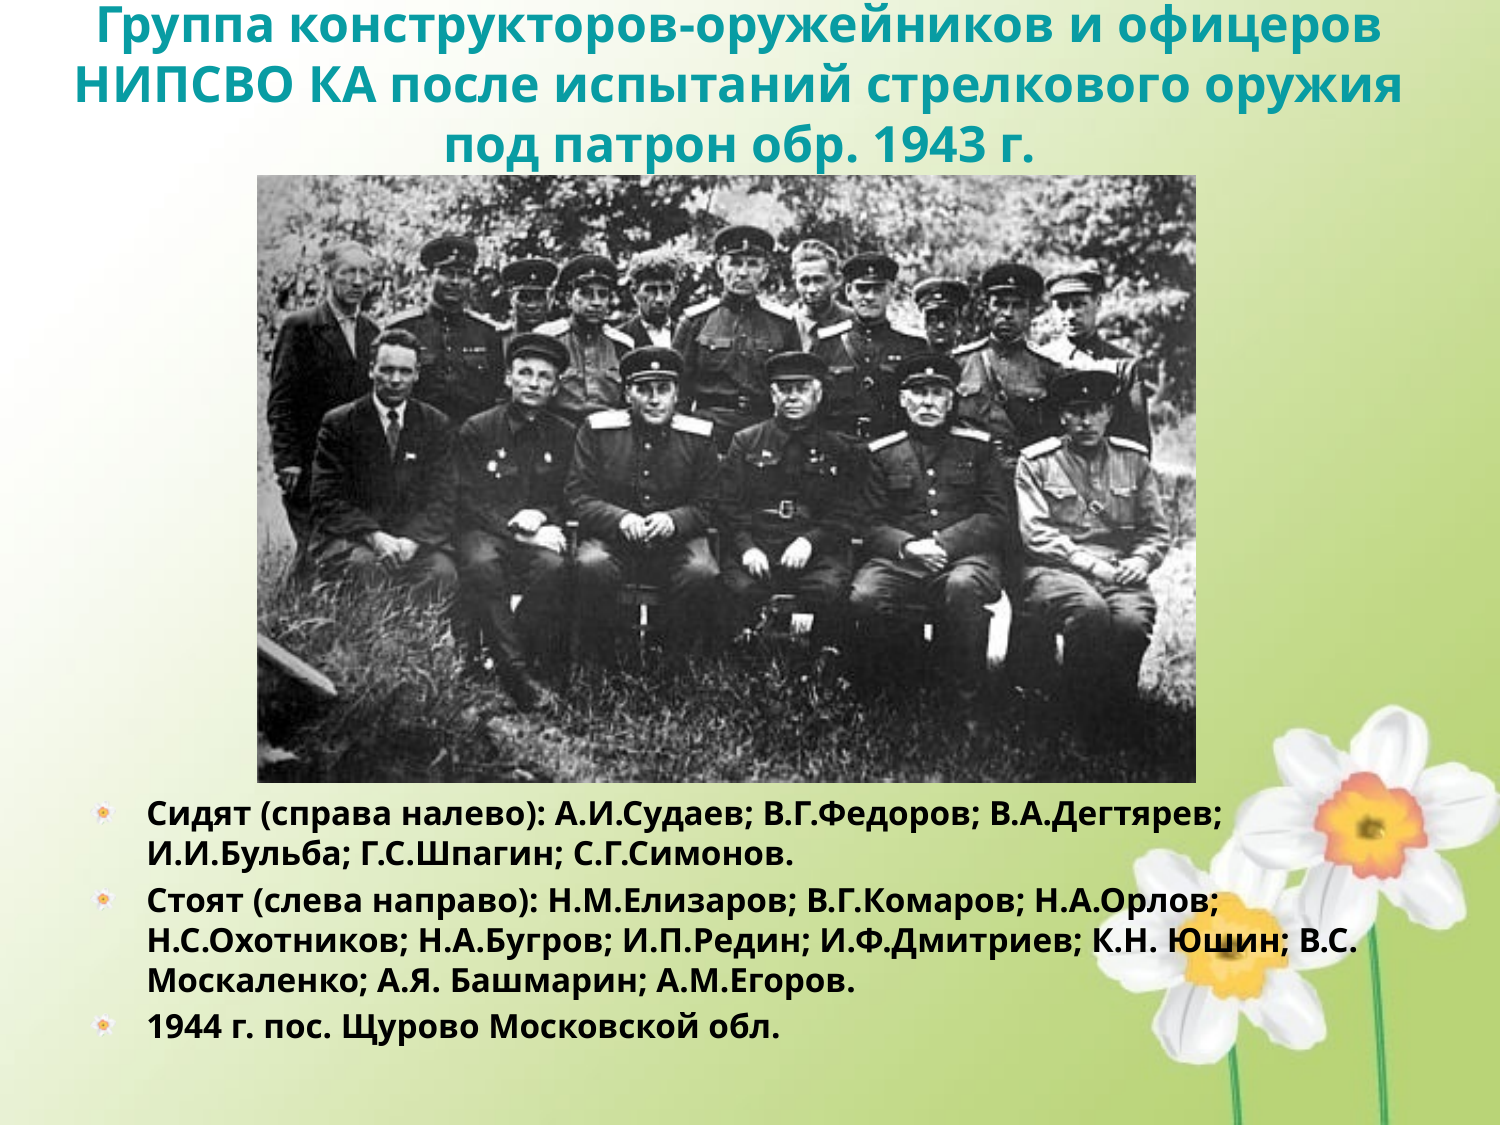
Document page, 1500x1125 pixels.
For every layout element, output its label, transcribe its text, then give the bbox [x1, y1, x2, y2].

picture [0, 0, 1500, 1125]
title Группа конструкторов-оружейников и офицеров НИПСВО КА после испытаний стрелкового оружия под патрон обр. 1943 г. [46, 23, 1432, 143]
list Сидят (справа налево): А.И.Судаев; В.Г.Федоров; В.А.Дегтярев; И.И.Бульба; Г.С.Шпагин; С.Г.Симонов. Стоят (слева направо): Н.М.Елизаров; В.Г.Комаров; Н.А.Орлов; Н.С.Охотников; Н.А.Бугров; И.П.Редин; И.Ф.Дмитриев; К.Н. Юшин; В.С. Москаленко; А.Я. Башмарин; А.М.Егоров. 1944 г. пос. Щурово Московской обл. [75, 785, 1425, 1090]
